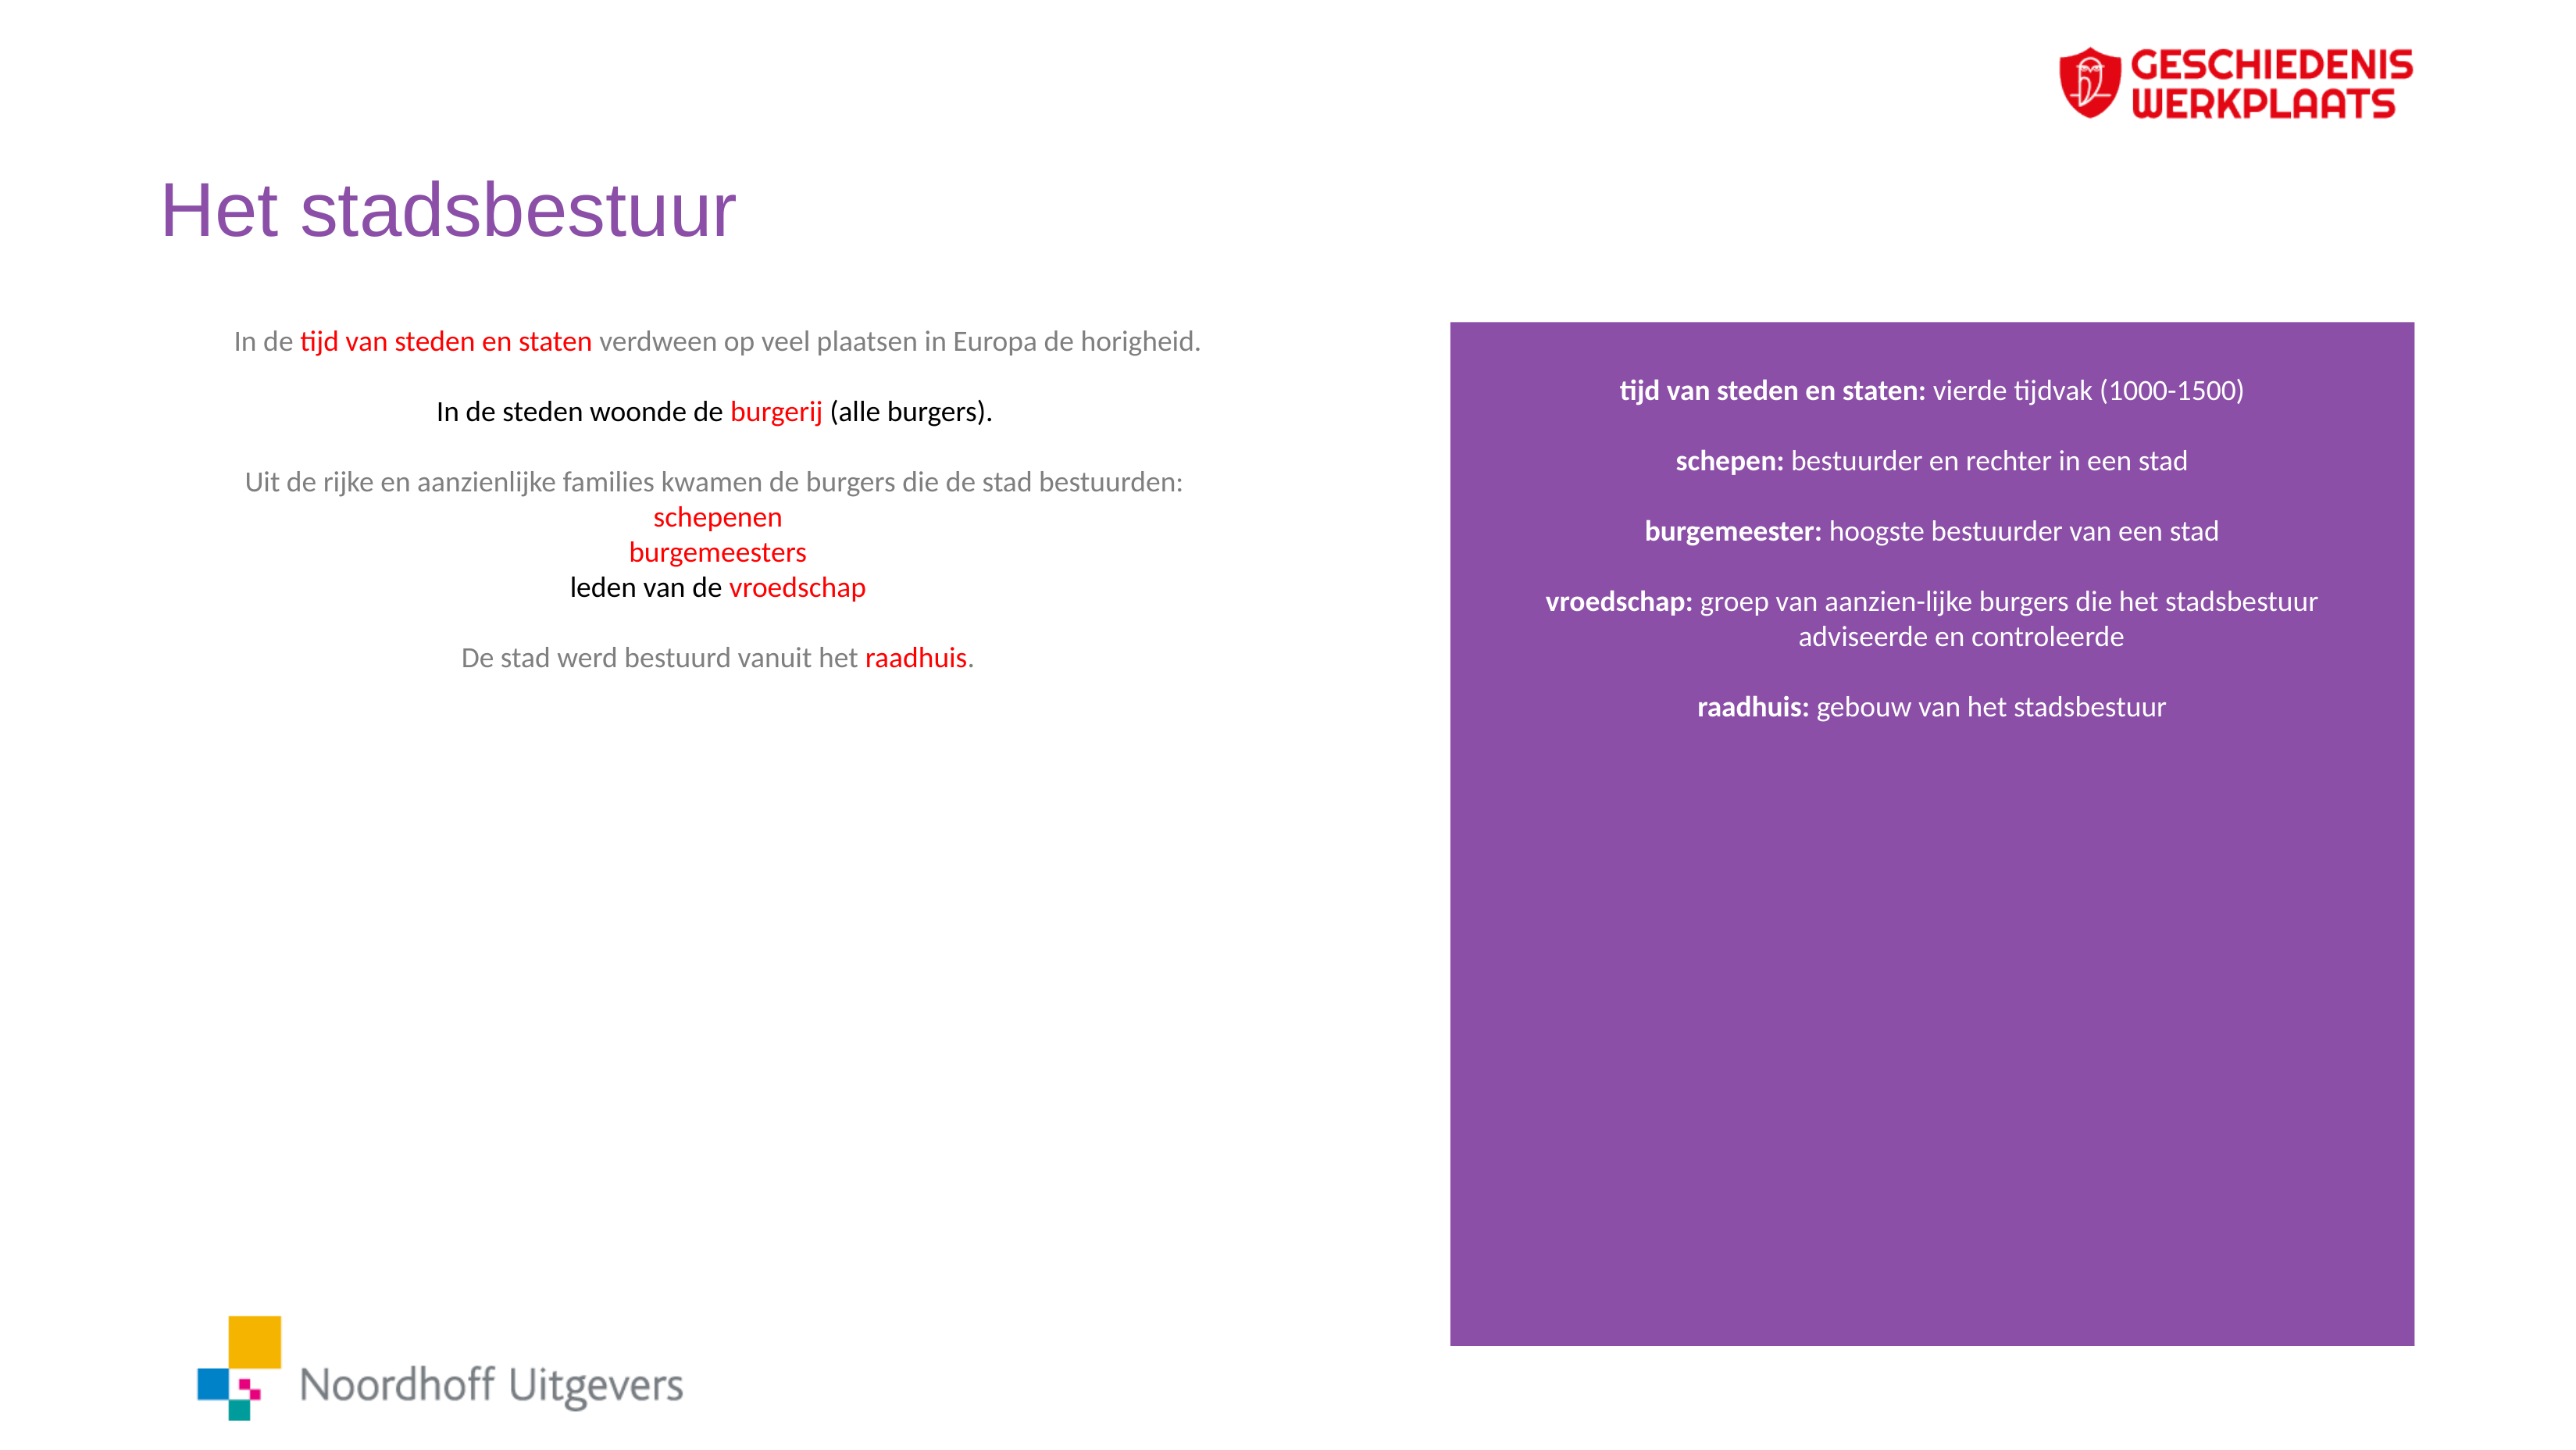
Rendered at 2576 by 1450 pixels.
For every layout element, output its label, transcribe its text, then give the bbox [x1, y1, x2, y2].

list In de tijd van steden en staten verdween op veel plaatsen in Europa de horigheid. In de steden woonde de burgerij (alle burgers). Uit de rijke en aanzienlijke families kwamen de burgers die de stad bestuurden: schepenen burgemeesters leden van de vroedschap De stad werd bestuurd vanuit het raadhuis. [159, 322, 1291, 1288]
title Het stadsbestuur [159, 159, 2416, 266]
picture [159, 1288, 802, 1449]
list tijd van steden en staten: vierde tijdvak (1000-1500) schepen: bestuurder en rechter in een stad burgemeester: hoogste bestuurder van een stad vroedschap: groep van aanzien-lijke burgers die het stadsbestuur adviseerde en controleerde raadhuis: gebouw van het stadsbestuur [1450, 322, 2415, 1346]
picture [1610, 0, 2576, 161]
